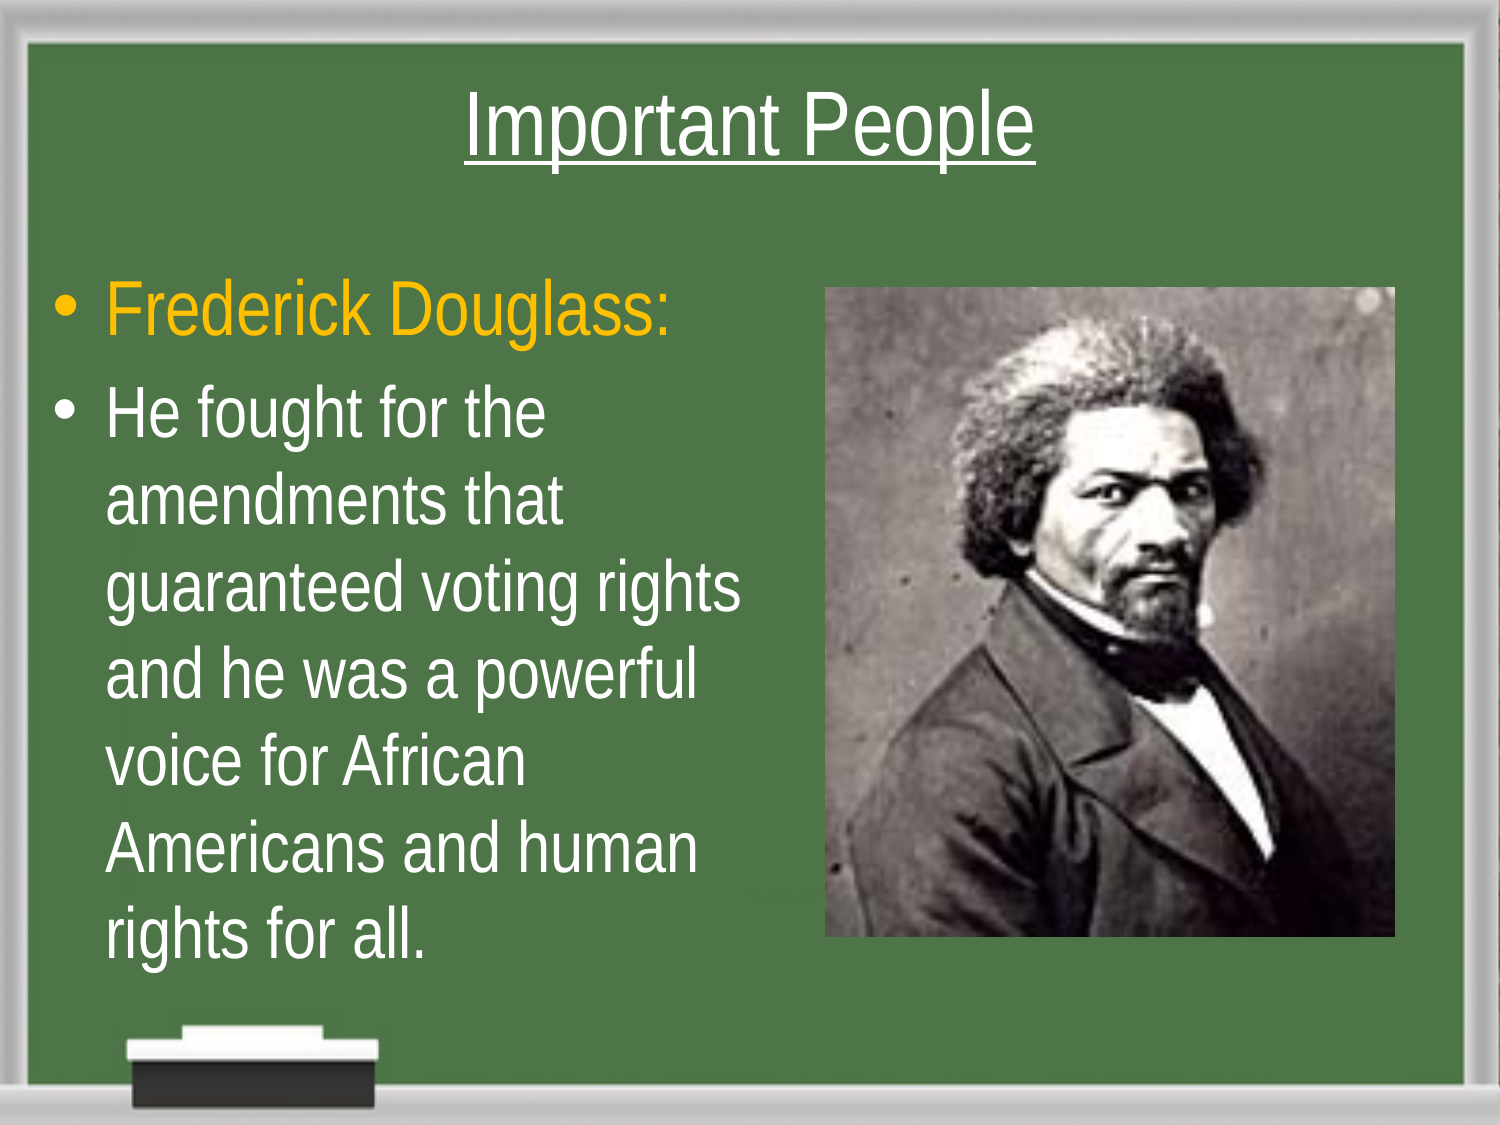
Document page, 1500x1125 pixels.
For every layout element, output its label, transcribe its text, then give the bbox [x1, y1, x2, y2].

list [824, 287, 1395, 937]
title Important People [74, 24, 1426, 213]
list Frederick Douglass: He fought for the amendments that guaranteed voting rights and he was a powerful voice for African Americans and human rights for all. [37, 249, 763, 993]
picture [0, 0, 1500, 1125]
